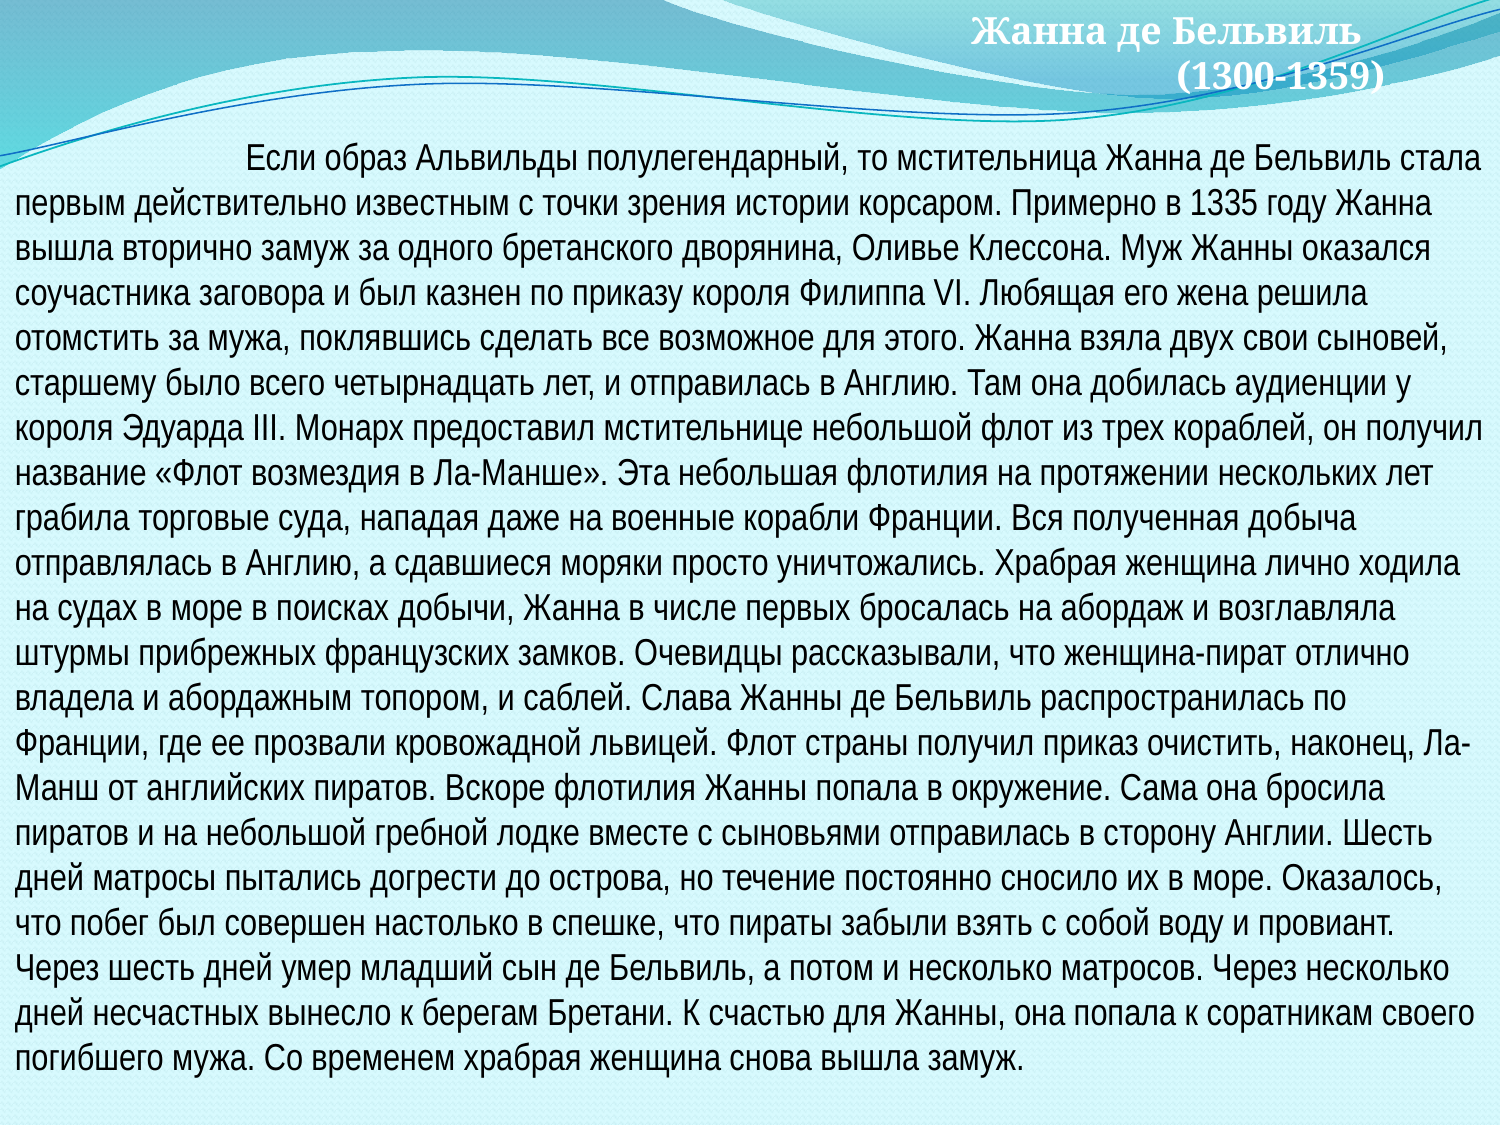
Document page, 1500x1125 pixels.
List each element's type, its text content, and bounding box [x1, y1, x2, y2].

text_box Если образ Альвильды полулегендарный, то мстительница Жанна де Бельвиль стала первым действительно известным с точки зрения истории корсаром. Примерно в 1335 году Жанна вышла вторично замуж за одного бретанского дворянина, Оливье Клессона. Муж Жанны оказался соучастника заговора и был казнен по приказу короля Филиппа VI. Любящая его жена решила отомстить за мужа, поклявшись сделать все возможное для этого. Жанна взяла двух свои сыновей, старшему было всего четырнадцать лет, и отправилась в Англию. Там она добилась аудиенции у короля Эдуарда III. Монарх предоставил мстительнице небольшой флот из трех кораблей, он получил название «Флот возмездия в Ла-Манше». Эта небольшая флотилия на протяжении нескольких лет грабила торговые суда, нападая даже на военные корабли Франции. Вся полученная добыча отправлялась в Англию, а сдавшиеся моряки просто уничтожались. Храбрая женщина лично ходила на судах в море в поисках добычи, Жанна в числе первых бросалась на абордаж и возглавляла штурмы прибрежных французских замков. Очевидцы рассказывали, что женщина-пират отлично владела и абордажным топором, и саблей. Слава Жанны де Бельвиль распространилась по Франции, где ее прозвали кровожадной львицей. Флот страны получил приказ очистить, наконец, Ла-Манш от английских пиратов. Вскоре флотилия Жанны попала в окружение. Сама она бросила пиратов и на небольшой гребной лодке вместе с сыновьями отправилась в сторону Англии. Шесть дней матросы пытались догрести до острова, но течение постоянно сносило их в море. Оказалось, что побег был совершен настолько в спешке, что пираты забыли взять с собой воду и провиант. Через шесть дней умер младший сын де Бельвиль, а потом и несколько матросов. Через несколько дней несчастных вынесло к берегам Бретани. К счастью для Жанны, она попала к соратникам своего погибшего мужа. Со временем храбрая женщина снова вышла замуж. [0, 125, 1500, 1086]
text_box Жанна де Бельвиль (1300-1359) [956, 0, 1500, 105]
